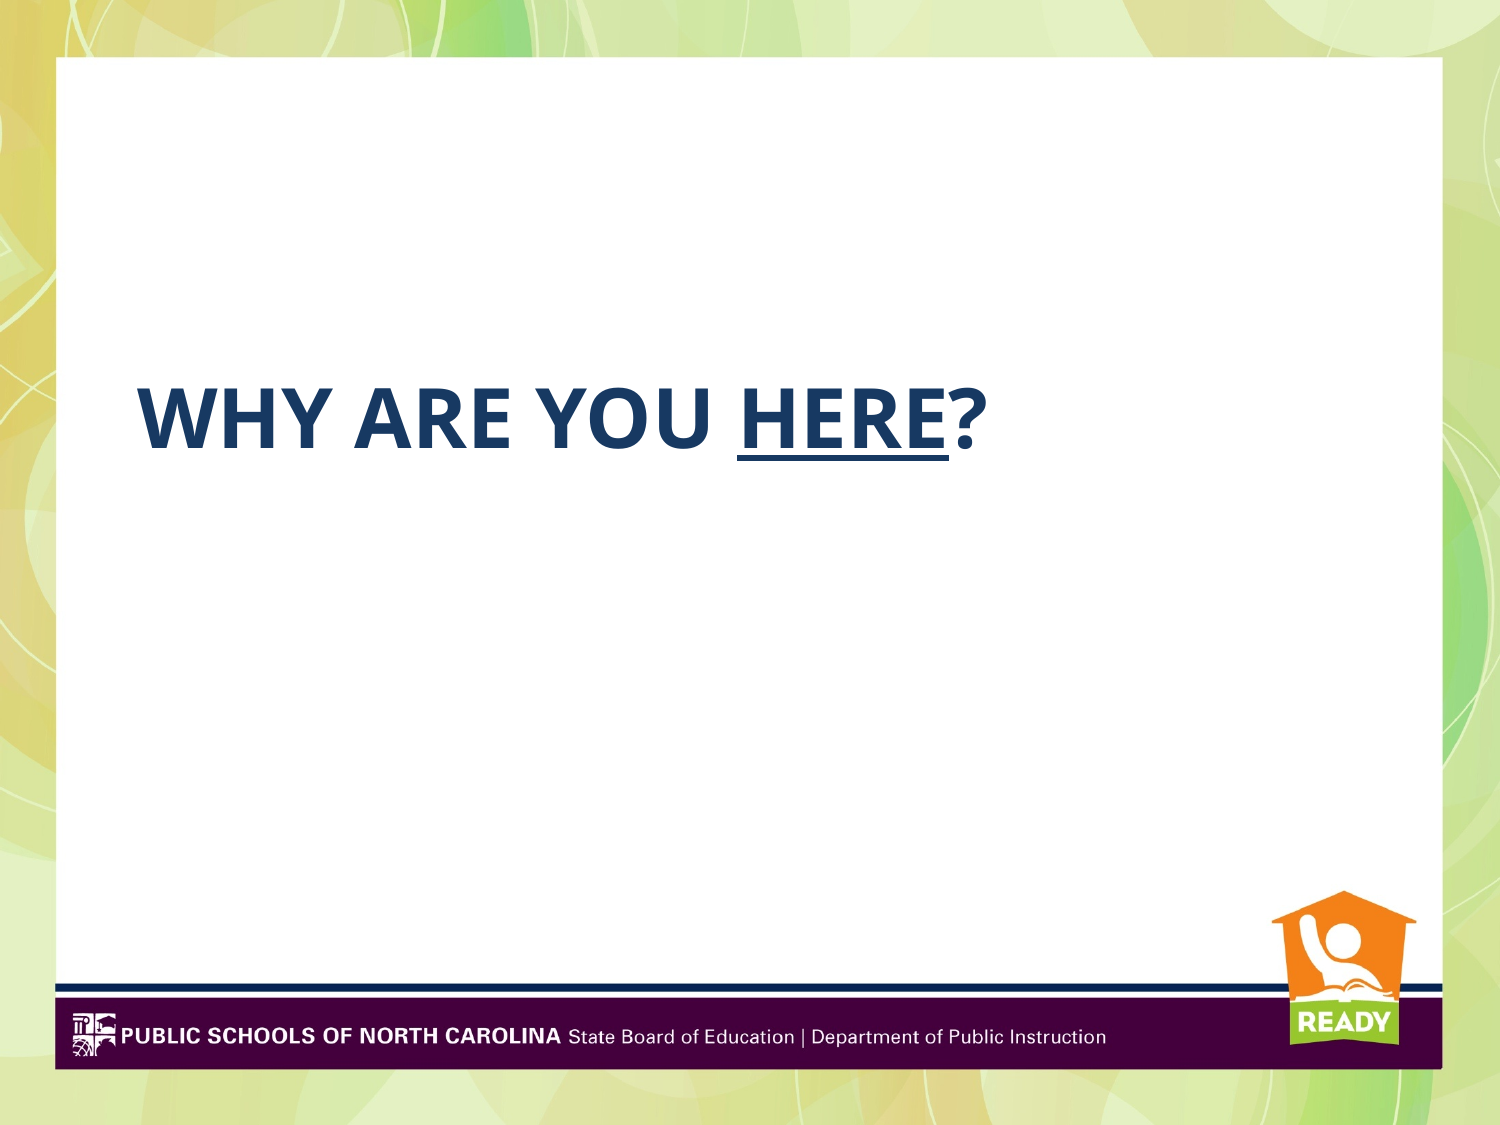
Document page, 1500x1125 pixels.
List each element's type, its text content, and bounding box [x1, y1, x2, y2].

title Why are you here? [121, 357, 1398, 571]
picture [0, 0, 1500, 1125]
